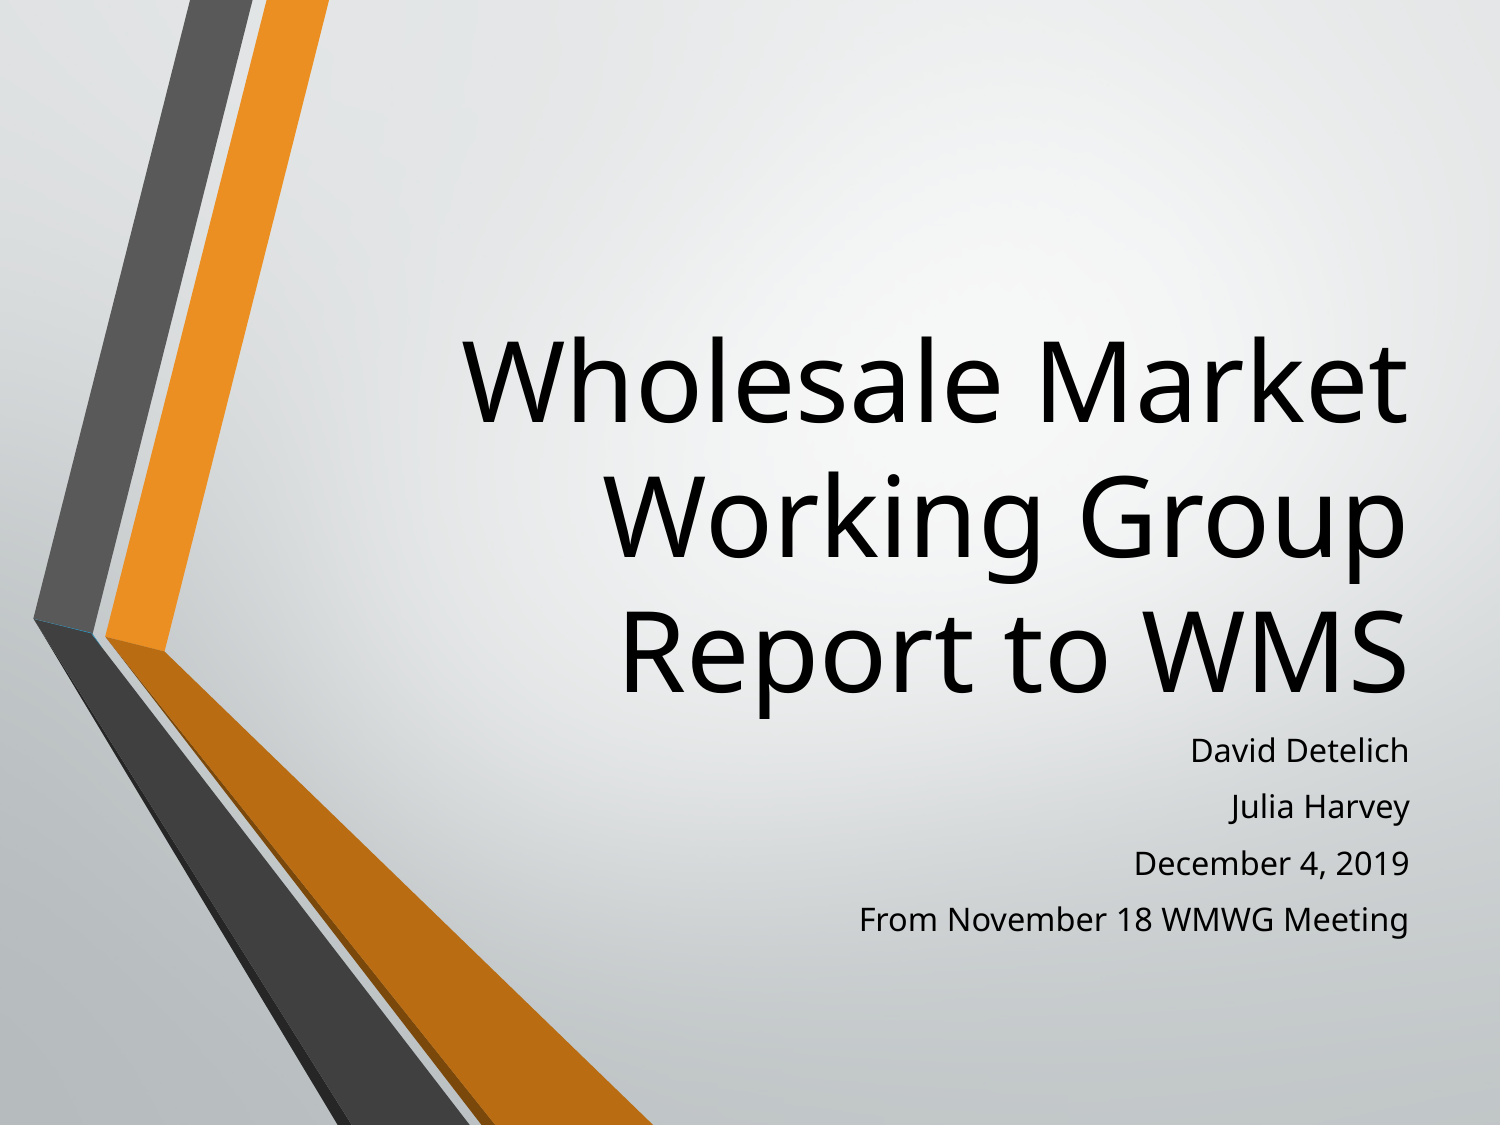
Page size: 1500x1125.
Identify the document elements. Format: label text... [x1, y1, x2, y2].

subtitle David Detelich Julia Harvey December 4, 2019 From November 18 WMWG Meeting [479, 722, 1425, 947]
title Wholesale Market Working Group Report to WMS [285, 149, 1425, 723]
